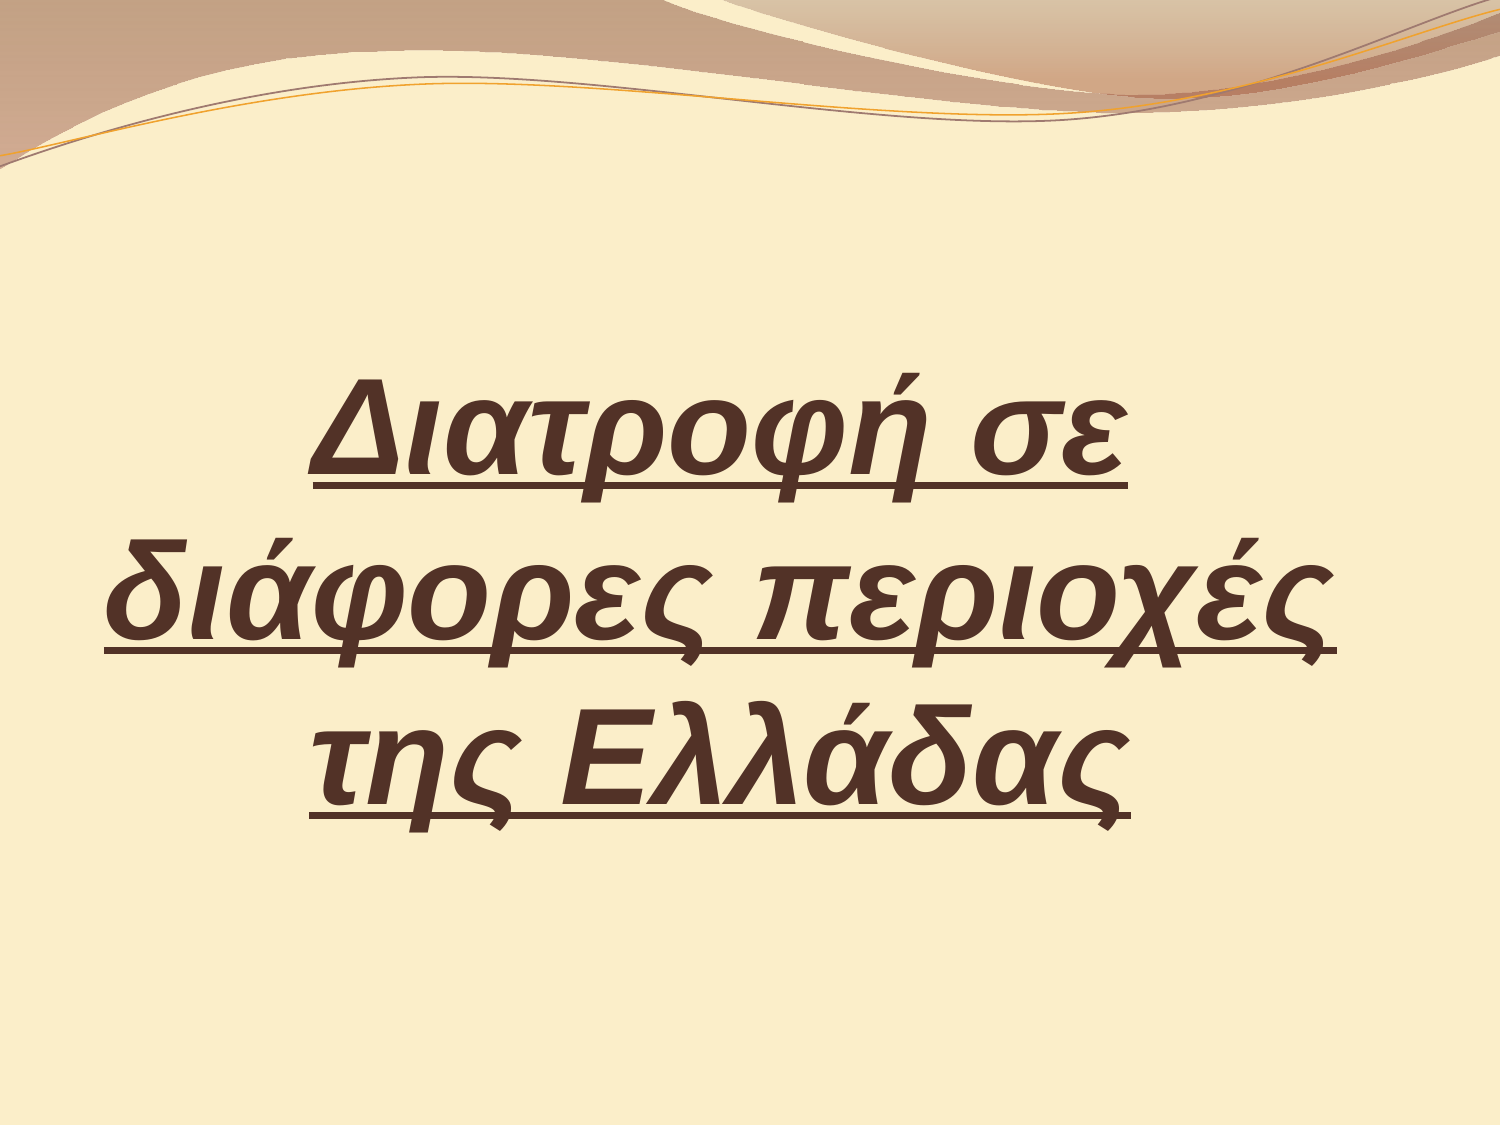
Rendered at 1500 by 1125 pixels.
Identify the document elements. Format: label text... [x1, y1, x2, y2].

title Διατροφή σε διάφορες περιοχές της Ελλάδας [46, 82, 1397, 832]
